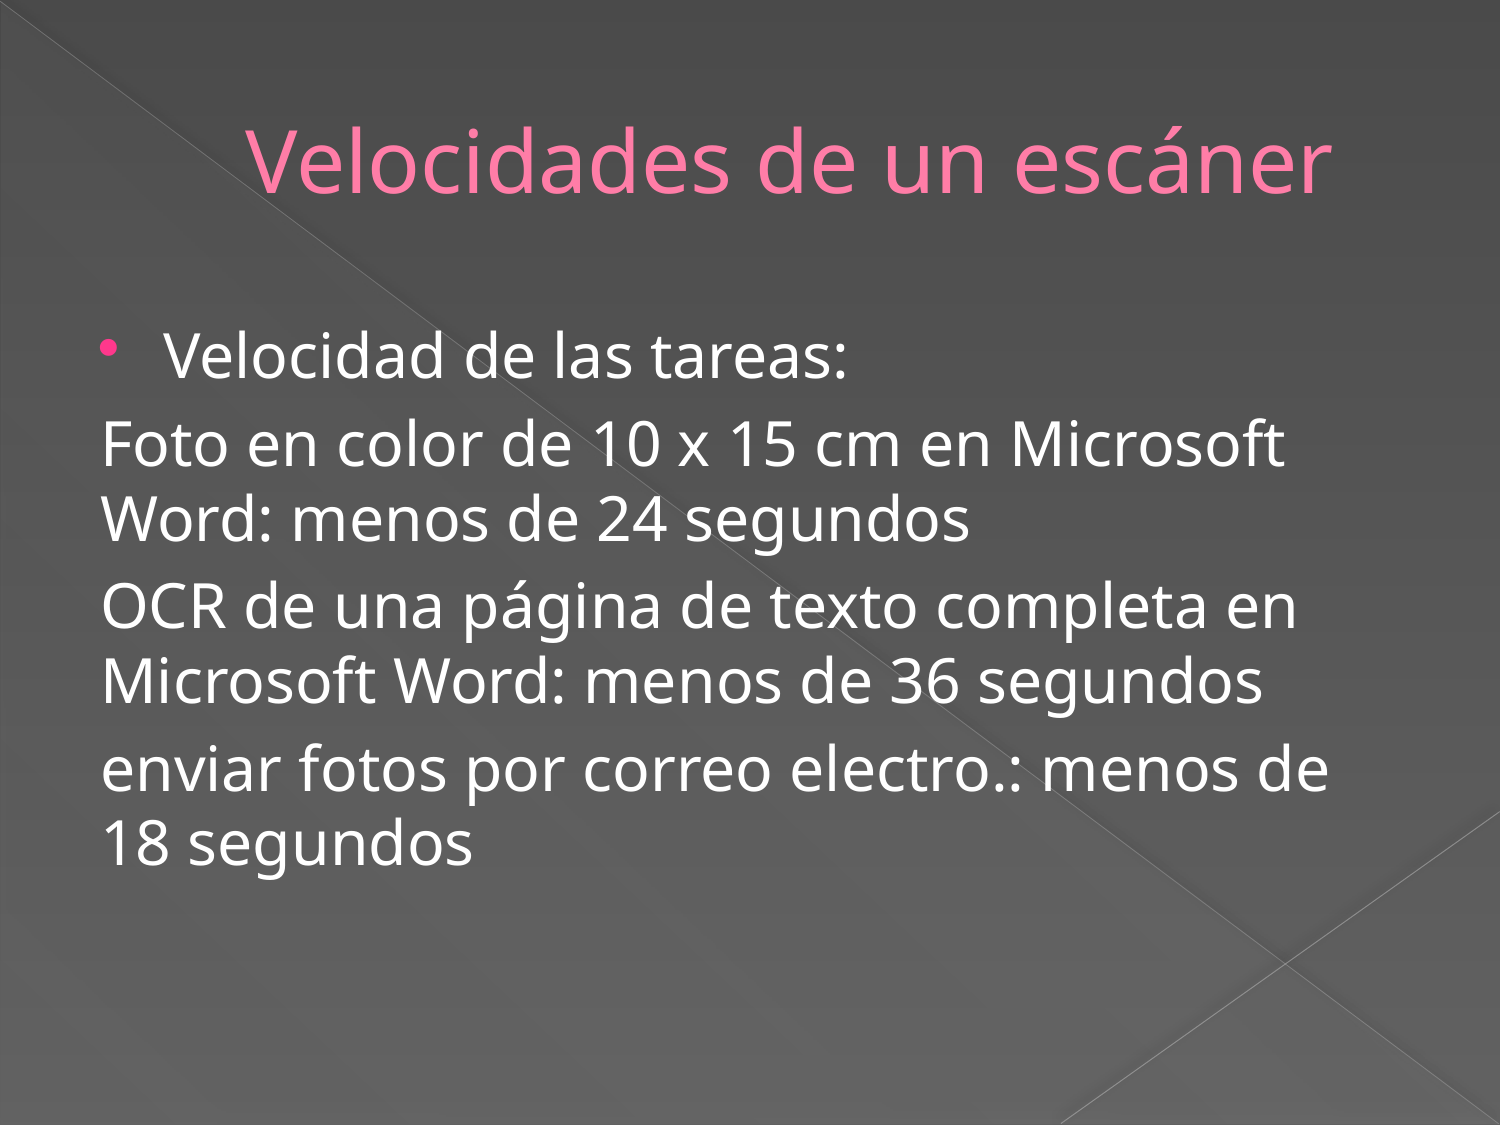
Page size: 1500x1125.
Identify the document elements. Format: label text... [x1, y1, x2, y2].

list Velocidad de las tareas: Foto en color de 10 x 15 cm en Microsoft Word: menos de 24 segundos OCR de una página de texto completa en Microsoft Word: menos de 36 segundos enviar fotos por correo electro.: menos de 18 segundos [75, 308, 1425, 1059]
title Velocidades de un escáner [75, 43, 1425, 274]
